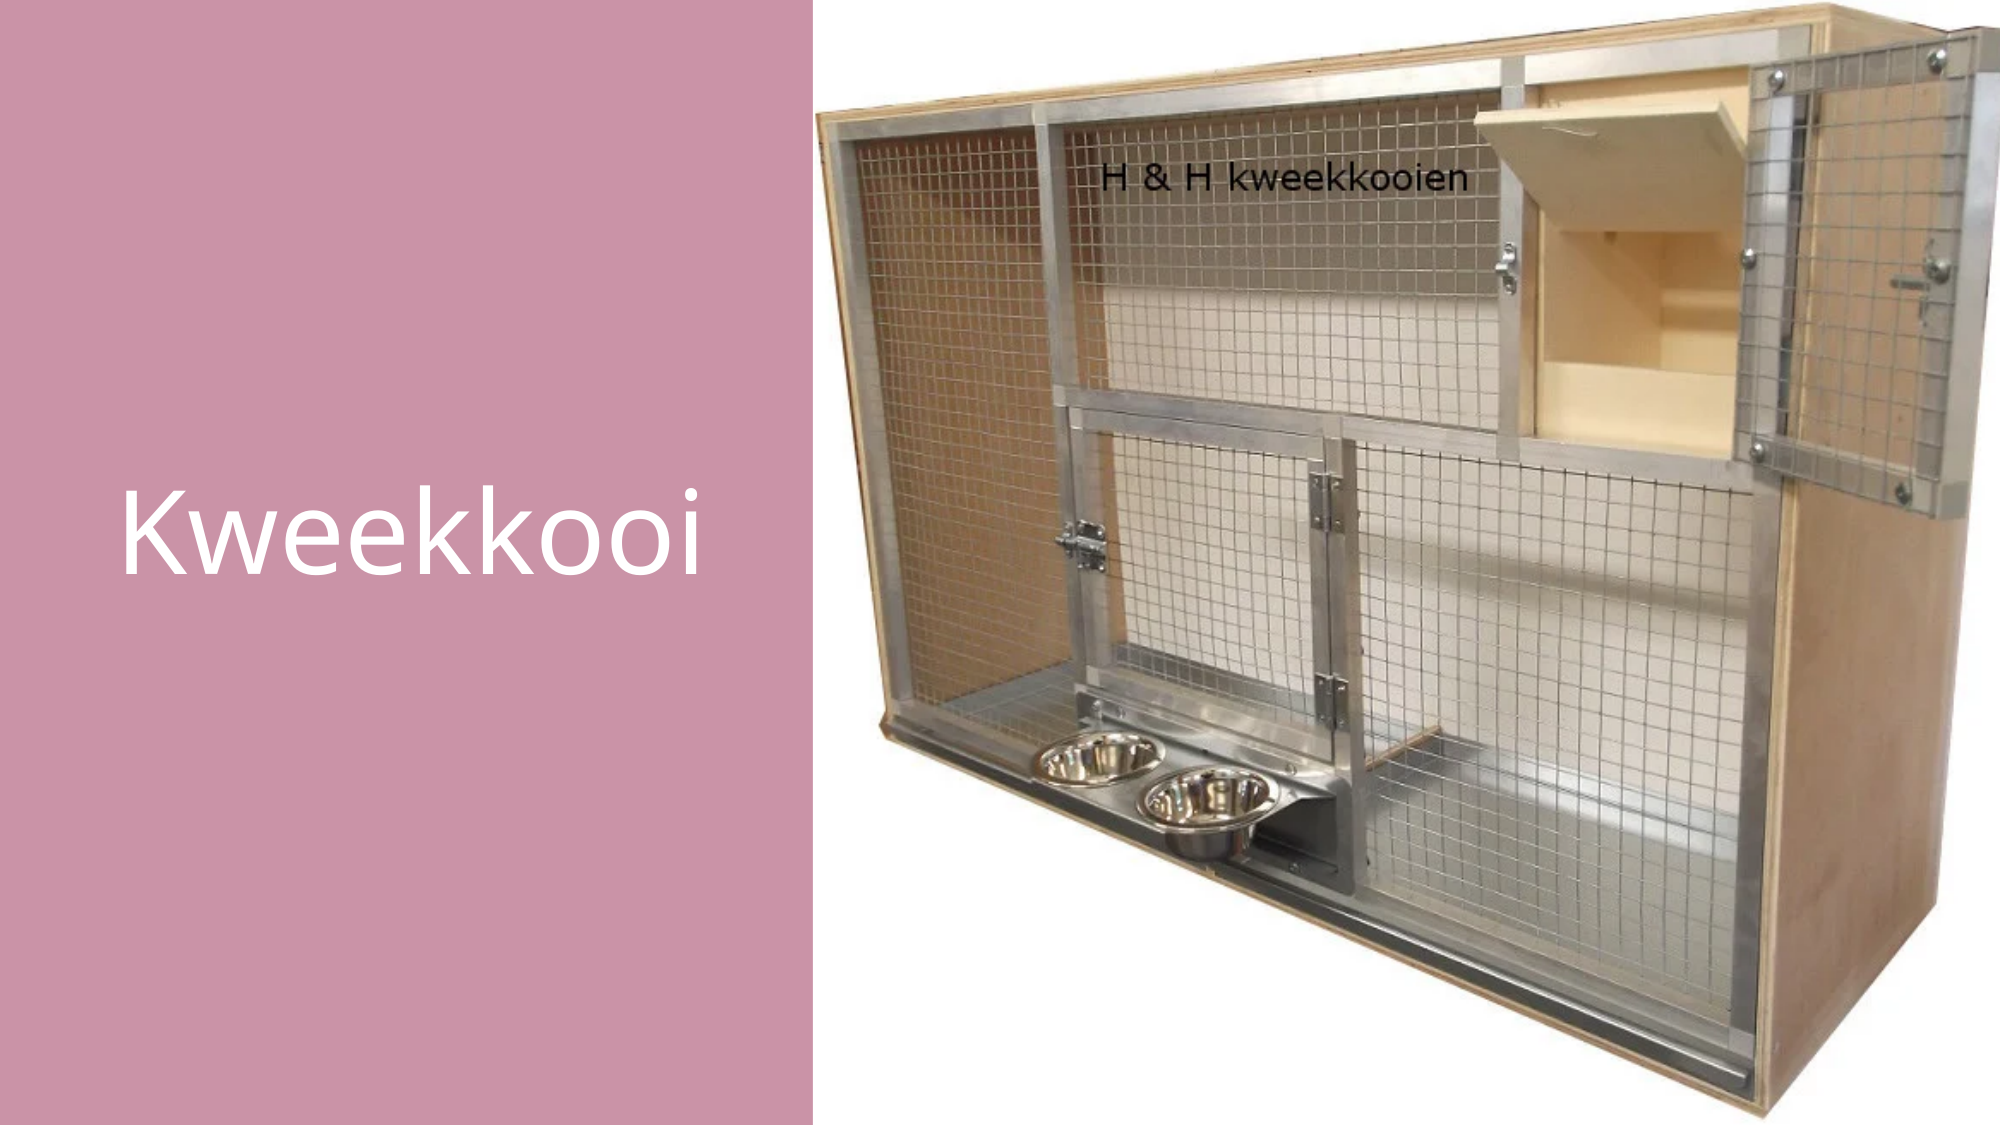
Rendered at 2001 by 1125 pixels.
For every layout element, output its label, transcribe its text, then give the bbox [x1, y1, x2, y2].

title Kweekkooi [100, 91, 741, 606]
text_box [0, 0, 812, 1125]
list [812, 0, 2000, 1125]
